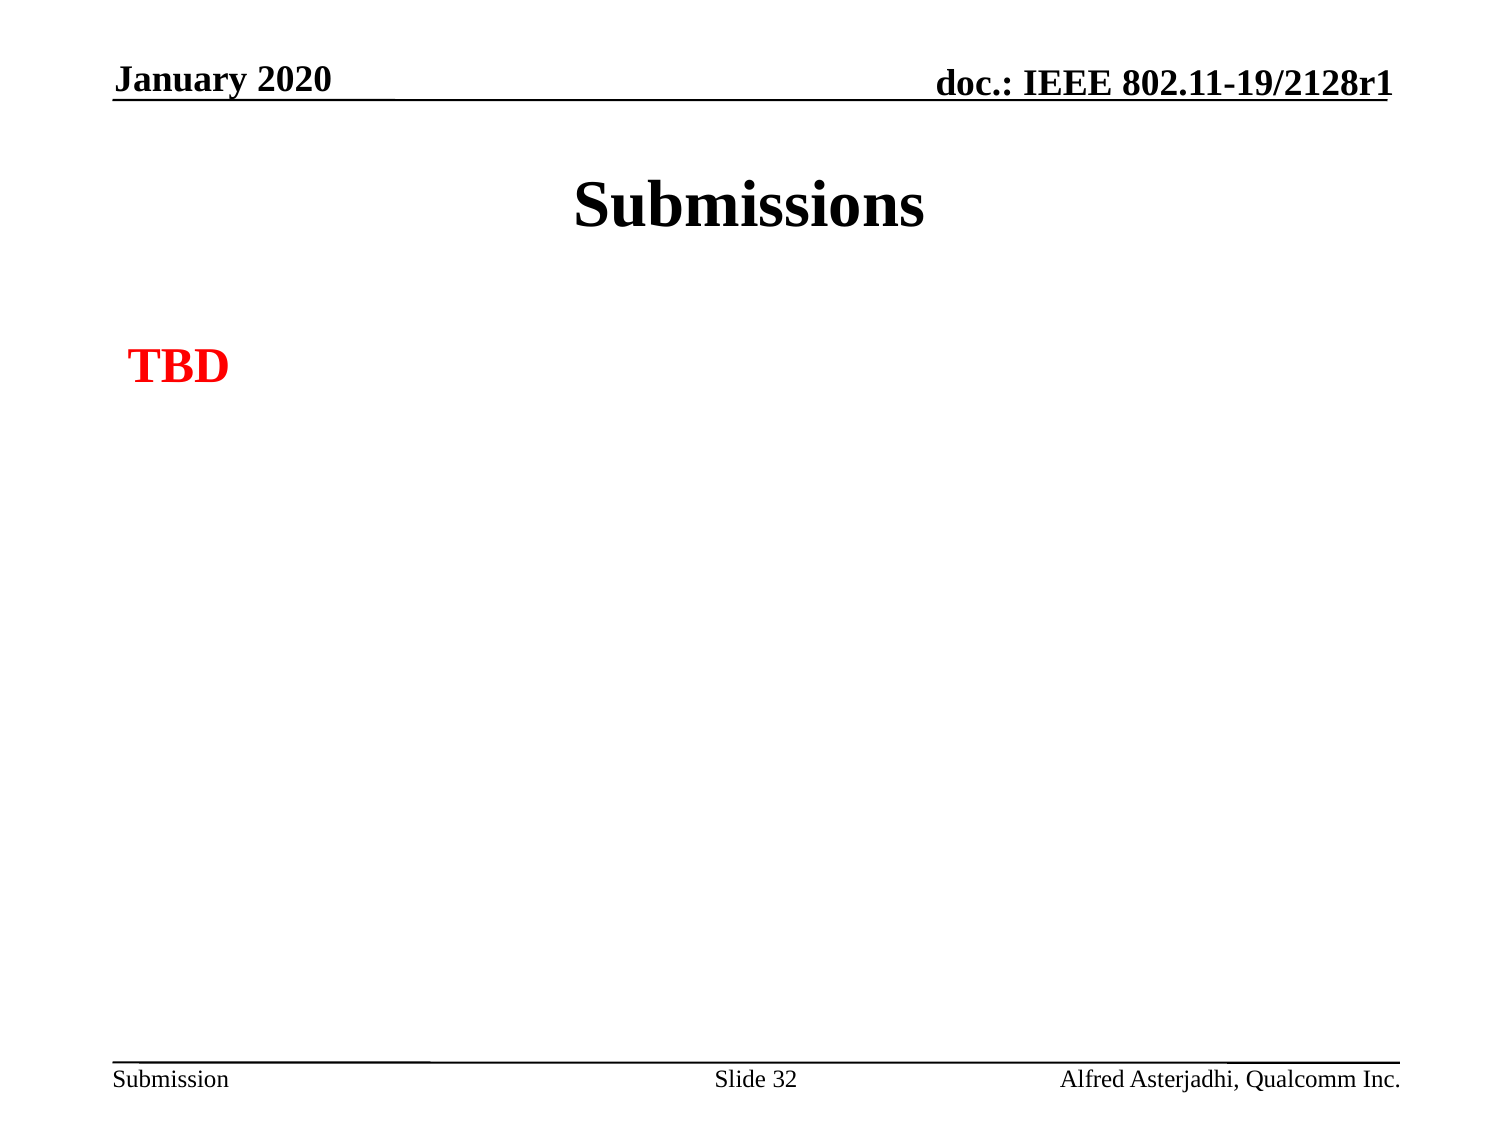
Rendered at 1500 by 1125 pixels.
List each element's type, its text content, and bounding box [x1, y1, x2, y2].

footer Alfred Asterjadhi, Qualcomm Inc. [878, 1061, 1402, 1093]
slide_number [114, 54, 423, 100]
slide_number Slide 32 [712, 1061, 800, 1123]
title Submissions [112, 112, 1388, 288]
list TBD [112, 324, 1388, 1000]
